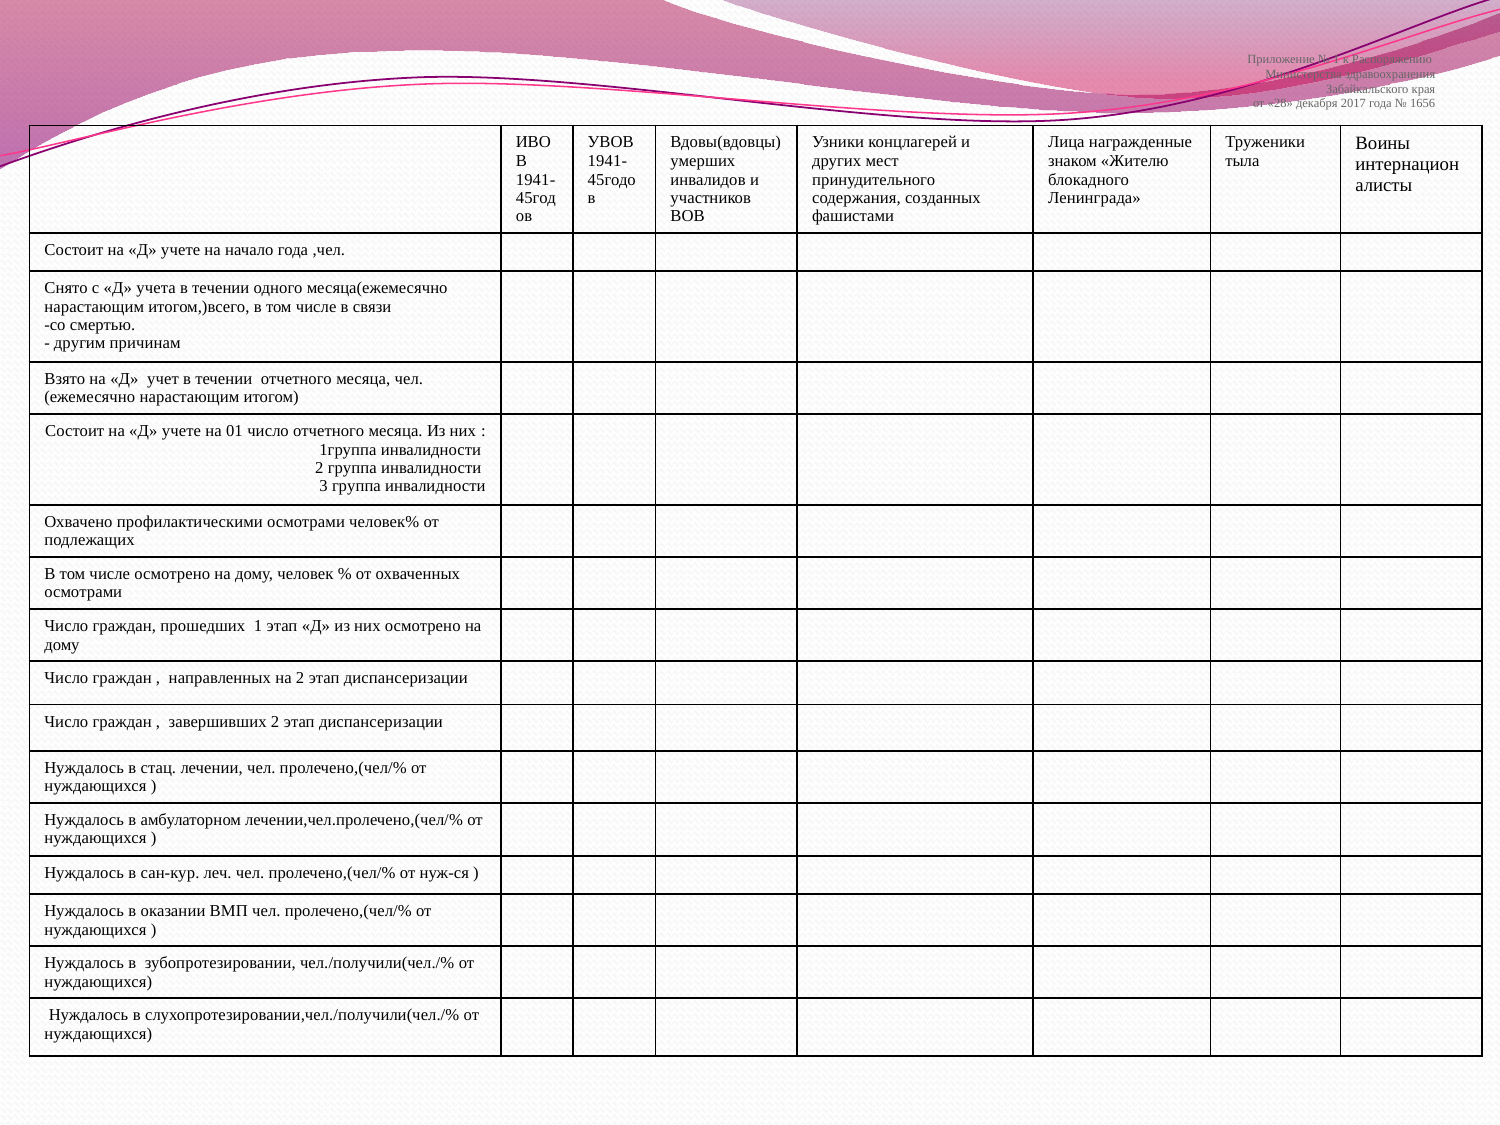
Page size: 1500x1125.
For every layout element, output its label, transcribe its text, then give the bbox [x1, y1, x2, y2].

table_cell Состоит на «Д» учете на 01 число отчетного месяца. Из них : 1группа инвалидности 2 группа инвалидности 3 группа инвалидности [30, 415, 500, 504]
table_cell [502, 662, 572, 704]
table_cell [1211, 804, 1340, 855]
table_cell [1034, 234, 1210, 270]
table_cell Нуждалось в сан-кур. леч. чел. пролечено,(чел/% от нуж-ся ) [30, 857, 500, 893]
table_cell [1034, 752, 1210, 802]
table_cell [798, 234, 1032, 270]
table_cell [798, 752, 1032, 802]
table_cell [1211, 662, 1340, 704]
table_cell [656, 947, 796, 997]
table_cell [1034, 272, 1210, 361]
table_cell [1211, 234, 1340, 270]
table_cell [798, 506, 1032, 556]
table_cell [1034, 857, 1210, 893]
table_cell [656, 804, 796, 855]
table_cell [574, 506, 655, 556]
table_header Труженики тыла [1211, 126, 1340, 232]
table_cell [502, 804, 572, 855]
table_cell [1341, 506, 1481, 556]
table_header Лица награжденные знаком «Жителю блокадного Ленинграда» [1034, 126, 1210, 232]
table_cell [1211, 752, 1340, 802]
table_header [30, 126, 500, 232]
table_cell Нуждалось в амбулаторном лечении,чел.пролечено,(чел/% от нуждающихся ) [30, 804, 500, 855]
table_cell [1341, 947, 1481, 997]
table_cell [1211, 558, 1340, 608]
table_cell [1034, 363, 1210, 413]
table_cell [798, 895, 1032, 945]
table_cell [798, 804, 1032, 855]
table_cell [798, 610, 1032, 660]
table_cell [502, 895, 572, 945]
table_cell [1211, 895, 1340, 945]
table_cell [1211, 705, 1340, 750]
table_cell [1341, 415, 1481, 504]
table_cell [1341, 752, 1481, 802]
table_cell [656, 895, 796, 945]
table_cell [1034, 804, 1210, 855]
table_cell [1034, 999, 1210, 1055]
table_cell [574, 857, 655, 893]
table_cell [574, 895, 655, 945]
table_cell [1211, 857, 1340, 893]
table_cell [1341, 558, 1481, 608]
table_cell [502, 857, 572, 893]
table_cell [798, 705, 1032, 750]
table_cell [656, 752, 796, 802]
table_cell Нуждалось в стац. лечении, чел. пролечено,(чел/% от нуждающихся ) [30, 752, 500, 802]
table_cell [798, 947, 1032, 997]
table_header Узники концлагерей и других мест принудительного содержания, созданных фашистами [798, 126, 1032, 232]
table_cell [574, 234, 655, 270]
table_cell [656, 363, 796, 413]
table_cell [1034, 610, 1210, 660]
table_cell Охвачено профилактическими осмотрами человек% от подлежащих [30, 506, 500, 556]
table_cell [1341, 999, 1481, 1055]
table_cell [574, 363, 655, 413]
table_cell [1211, 610, 1340, 660]
table_cell [656, 610, 796, 660]
table_cell [798, 857, 1032, 893]
table_cell [1341, 705, 1481, 750]
table_cell [502, 705, 572, 750]
table_cell Число граждан, прошедших 1 этап «Д» из них осмотрено на дому [30, 610, 500, 660]
table_cell [574, 804, 655, 855]
table_cell [798, 662, 1032, 704]
table_cell [656, 705, 796, 750]
table_cell [1034, 895, 1210, 945]
table_cell [574, 415, 655, 504]
table_cell [1211, 363, 1340, 413]
table_cell [1034, 506, 1210, 556]
table_cell [574, 662, 655, 704]
table_cell [502, 752, 572, 802]
table_cell Взято на «Д» учет в течении отчетного месяца, чел.(ежемесячно нарастающим итогом) [30, 363, 500, 413]
table_cell [1341, 857, 1481, 893]
table_cell Снято с «Д» учета в течении одного месяца(ежемесячно нарастающим итогом,)всего, в том числе в связи -со смертью. - другим причинам [30, 272, 500, 361]
table_header УВОВ 1941-45годов [574, 126, 655, 232]
table_cell Нуждалось в зубопротезировании, чел./получили(чел./% от нуждающихся) [30, 947, 500, 997]
table_cell [1341, 610, 1481, 660]
table_cell [656, 558, 796, 608]
table_cell [1034, 947, 1210, 997]
table_cell [1211, 415, 1340, 504]
table_cell Нуждалось в оказании ВМП чел. пролечено,(чел/% от нуждающихся ) [30, 895, 500, 945]
table_cell [656, 234, 796, 270]
table_cell [1034, 662, 1210, 704]
table_cell [1034, 705, 1210, 750]
table_cell [502, 415, 572, 504]
table_cell [1341, 272, 1481, 361]
table_cell [798, 415, 1032, 504]
table_cell [502, 558, 572, 608]
table_cell [1211, 506, 1340, 556]
table_cell Состоит на «Д» учете на начало года ,чел. [30, 234, 500, 270]
table_cell В том числе осмотрено на дому, человек % от охваченных осмотрами [30, 558, 500, 608]
table_cell [798, 558, 1032, 608]
table_cell [656, 415, 796, 504]
table_cell Число граждан , завершивших 2 этап диспансеризации [30, 705, 500, 750]
table_cell [1034, 415, 1210, 504]
table_cell [502, 234, 572, 270]
table_cell [1341, 895, 1481, 945]
table_cell [1341, 804, 1481, 855]
table_cell [574, 705, 655, 750]
table_cell [656, 662, 796, 704]
table_cell [502, 272, 572, 361]
table_cell [1341, 234, 1481, 270]
table_header ИВОВ 1941-45годов [502, 126, 572, 232]
table_header Вдовы(вдовцы) умерших инвалидов и участников ВОВ [656, 126, 796, 232]
table_cell [502, 610, 572, 660]
table_cell [502, 999, 572, 1055]
table_cell [656, 506, 796, 556]
table_cell [574, 999, 655, 1055]
table_cell [656, 857, 796, 893]
table_cell [656, 999, 796, 1055]
table_cell [1341, 662, 1481, 704]
table_cell Число граждан , направленных на 2 этап диспансеризации [30, 662, 500, 704]
table_cell [798, 272, 1032, 361]
table_cell Нуждалось в слухопротезировании,чел./получили(чел./% от нуждающихся) [30, 999, 500, 1055]
table_cell [1211, 272, 1340, 361]
table_cell [798, 363, 1032, 413]
table_cell [1211, 947, 1340, 997]
table_header Воины интернационалисты [1341, 126, 1481, 232]
table_cell [574, 752, 655, 802]
table_cell [574, 272, 655, 361]
table_cell [574, 558, 655, 608]
table_cell [656, 272, 796, 361]
table_cell [502, 363, 572, 413]
title Приложение № 1 к Распоряжению Министерства здравоохранения Забайкальского края от «28» декабря 2017 года № 1656 [147, 42, 1436, 125]
table_cell [502, 506, 572, 556]
table_cell [502, 947, 572, 997]
table_cell [798, 999, 1032, 1055]
table_cell [1211, 999, 1340, 1055]
table_cell [1341, 363, 1481, 413]
table_cell [574, 947, 655, 997]
table_cell [1034, 558, 1210, 608]
table_cell [574, 610, 655, 660]
